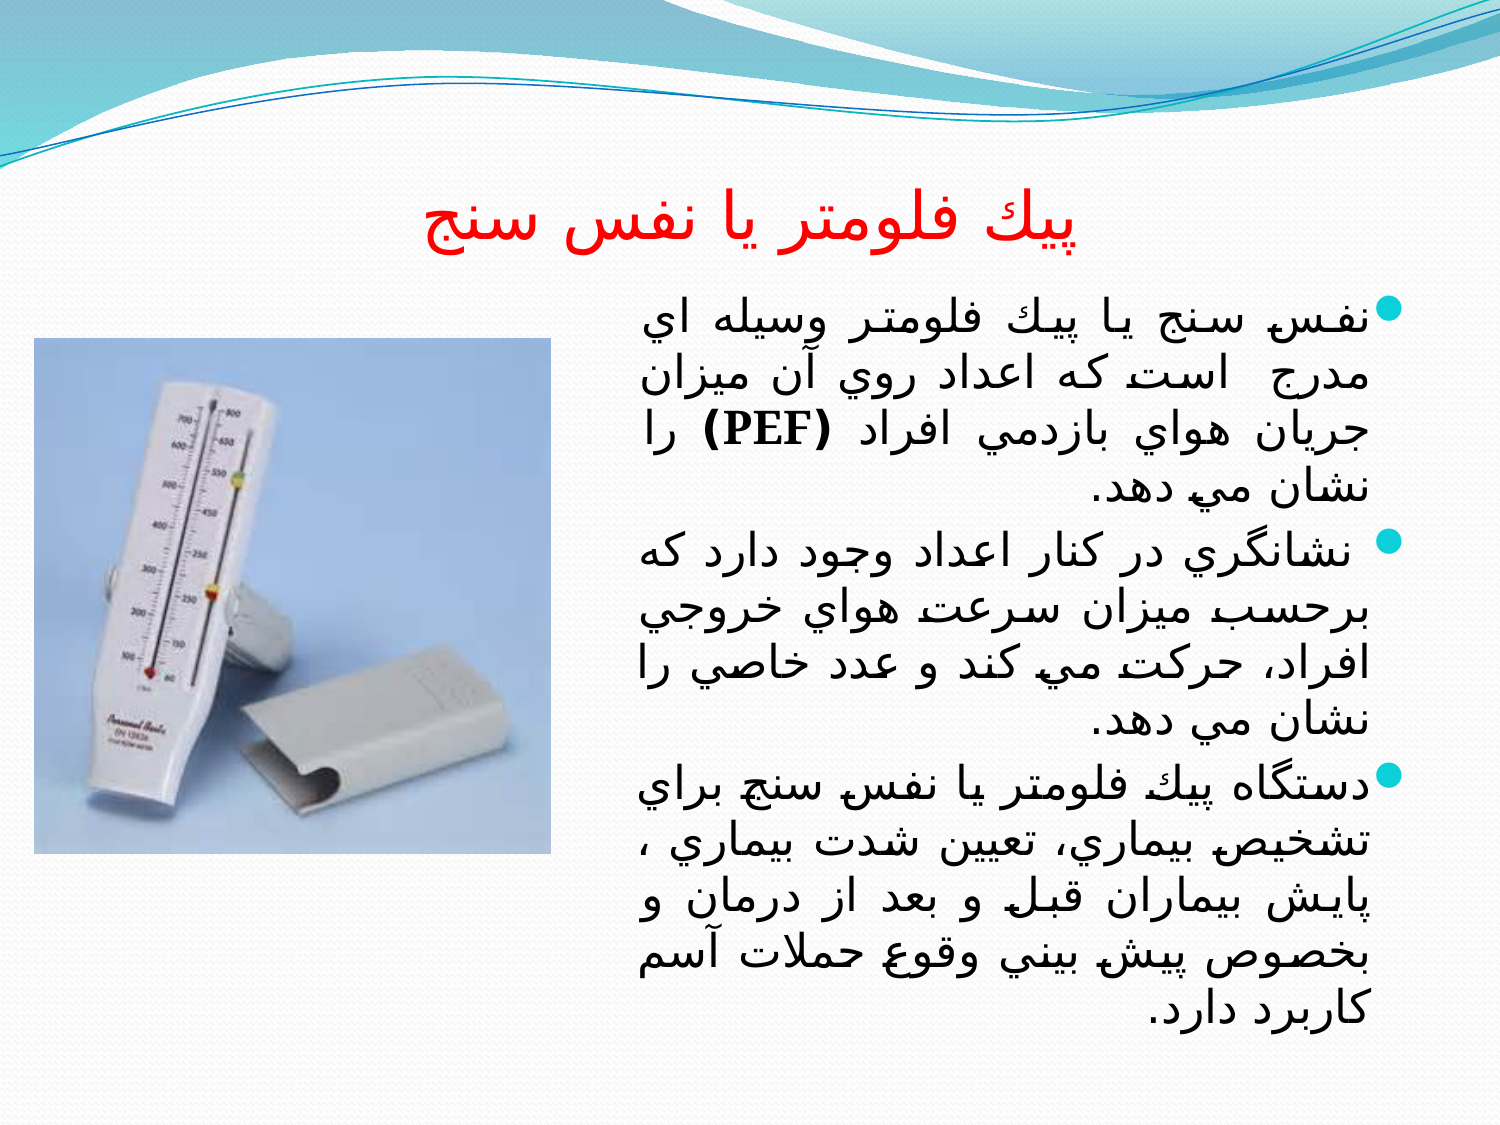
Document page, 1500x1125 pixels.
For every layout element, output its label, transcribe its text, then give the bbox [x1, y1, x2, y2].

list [33, 337, 551, 855]
title پيك فلومتر يا نفس سنج [75, 115, 1425, 303]
list نفس سنج يا پيك فلومتر وسيله اي مدرج است كه اعداد روي آن ميزان جريان هواي بازدمي افراد (PEF) را نشان مي دهد. نشانگري در كنار اعداد وجود دارد كه برحسب ميزان سرعت هواي خروجي افراد، حركت مي كند و عدد خاصي را نشان مي دهد. دستگاه پيك فلومتر يا نفس سنج براي تشخيص بيماري، تعيين شدت بيماري ، پايش بيماران قبل و بعد از درمان و بخصوص پيش بيني وقوع حملات آسم كاربرد دارد. [620, 278, 1425, 1043]
